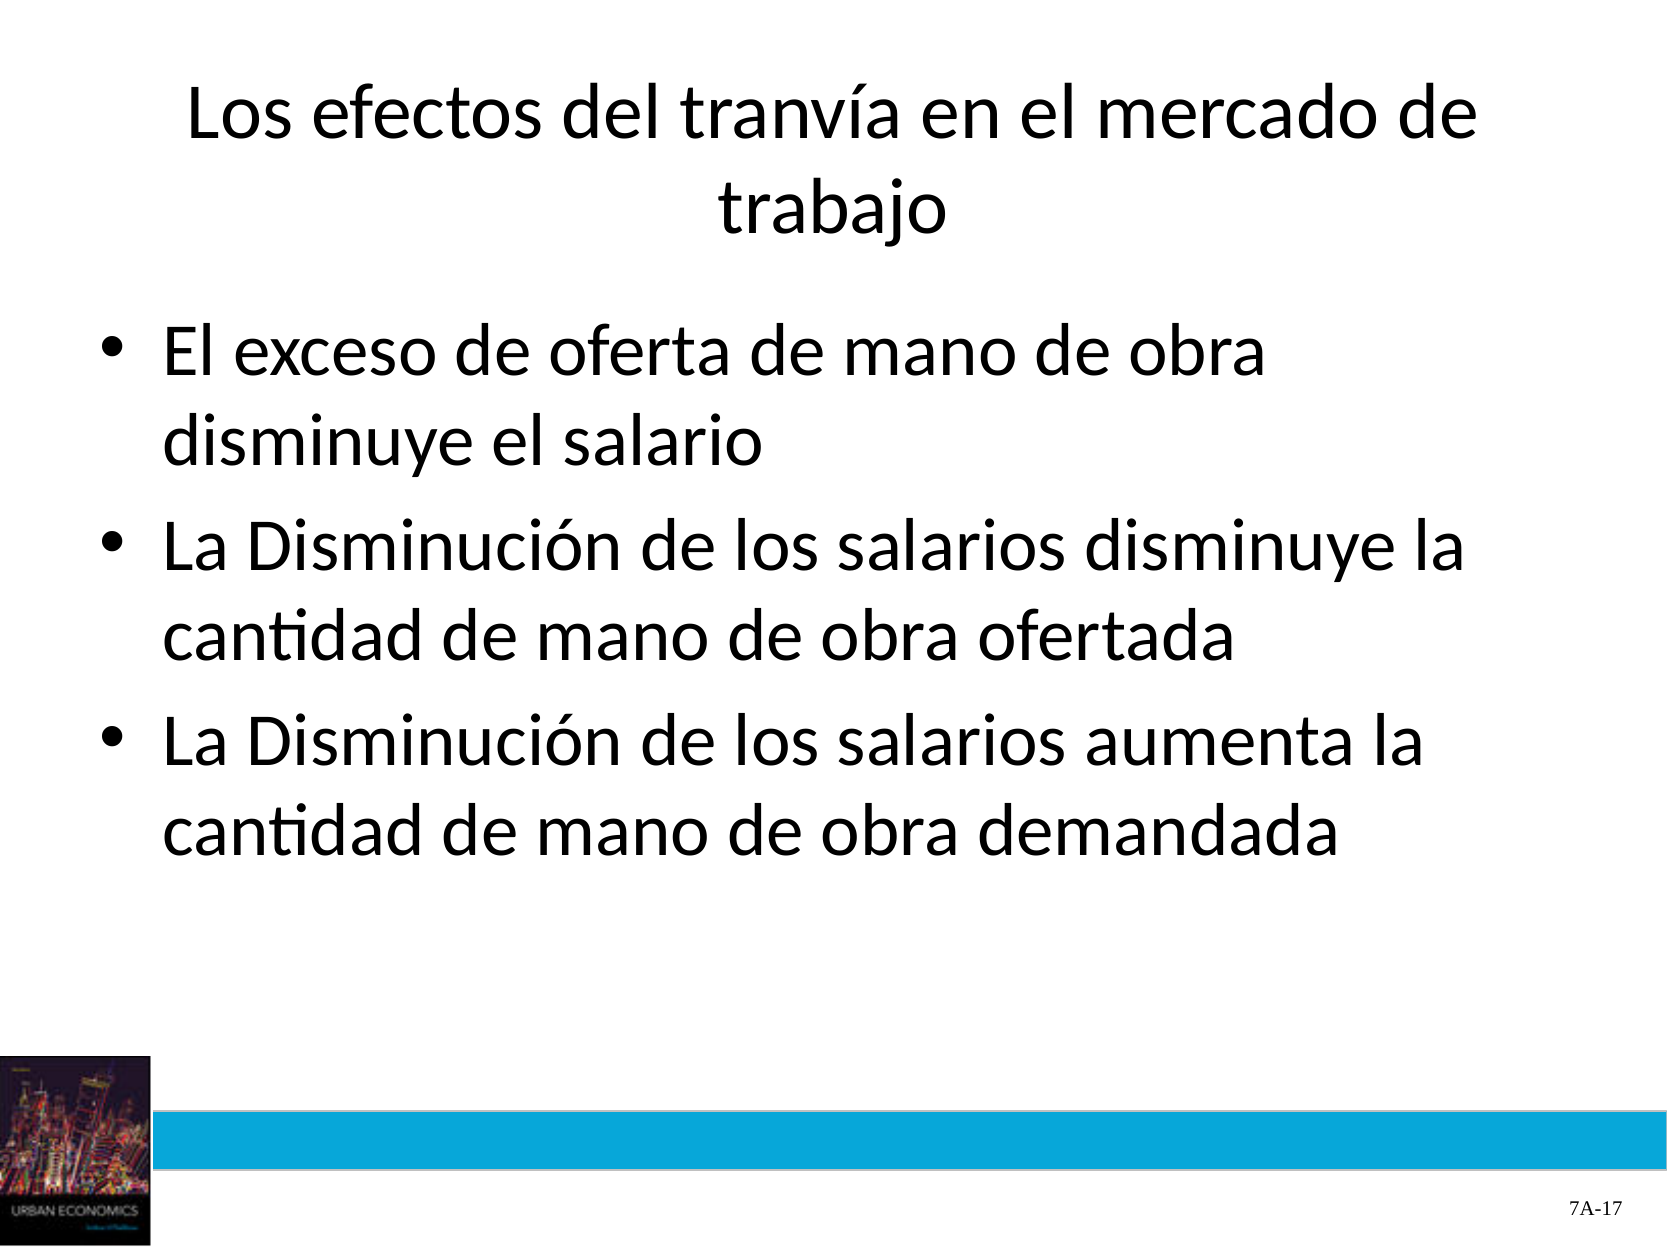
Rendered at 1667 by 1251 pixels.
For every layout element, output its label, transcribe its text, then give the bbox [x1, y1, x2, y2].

title Los efectos del tranvía en el mercado de trabajo [83, 49, 1584, 259]
picture [0, 1056, 153, 1250]
text_box 7A-17 [1536, 1187, 1656, 1239]
list El exceso de oferta de mano de obra disminuye el salario La Disminución de los salarios disminuye la cantidad de mano de obra ofertada La Disminución de los salarios aumenta la cantidad de mano de obra demandada [83, 291, 1584, 1117]
